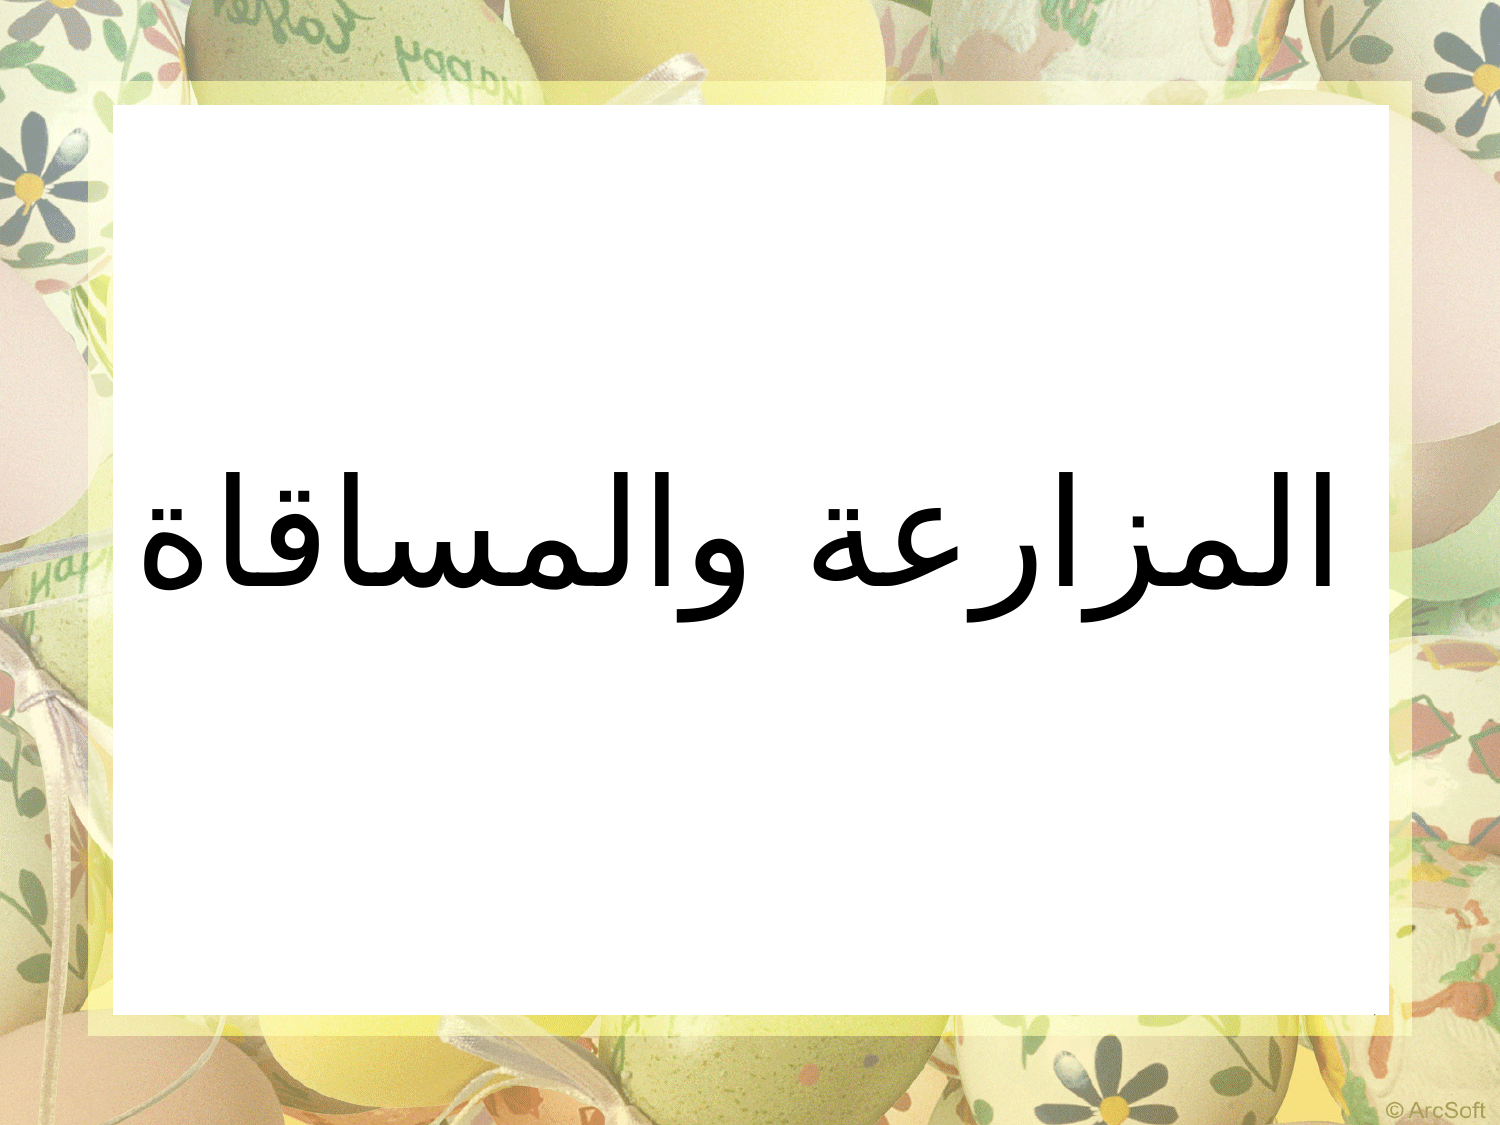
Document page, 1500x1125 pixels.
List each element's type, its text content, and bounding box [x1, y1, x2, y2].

list المزارعة والمساقاة [64, 278, 1415, 728]
picture [0, 0, 1500, 1125]
